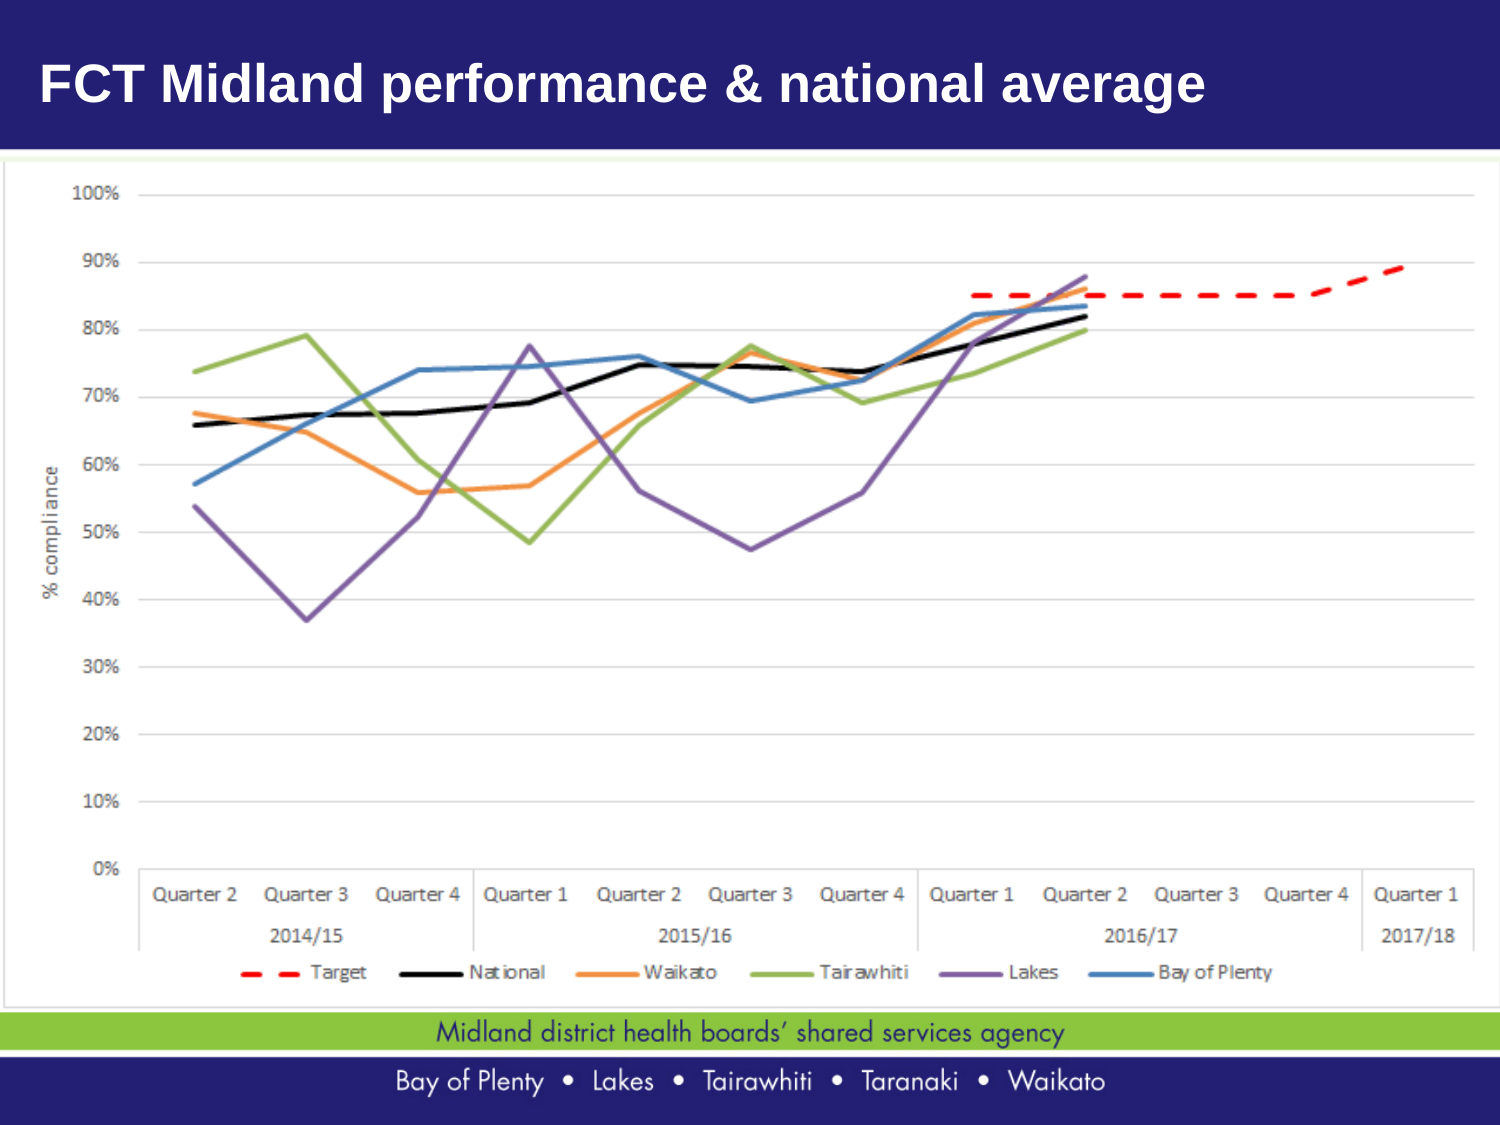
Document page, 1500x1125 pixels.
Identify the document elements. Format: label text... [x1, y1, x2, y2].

picture [0, 1012, 1500, 1125]
title FCT Midland performance & national average [24, 24, 1475, 138]
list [0, 162, 1500, 1012]
picture [0, 0, 1500, 162]
